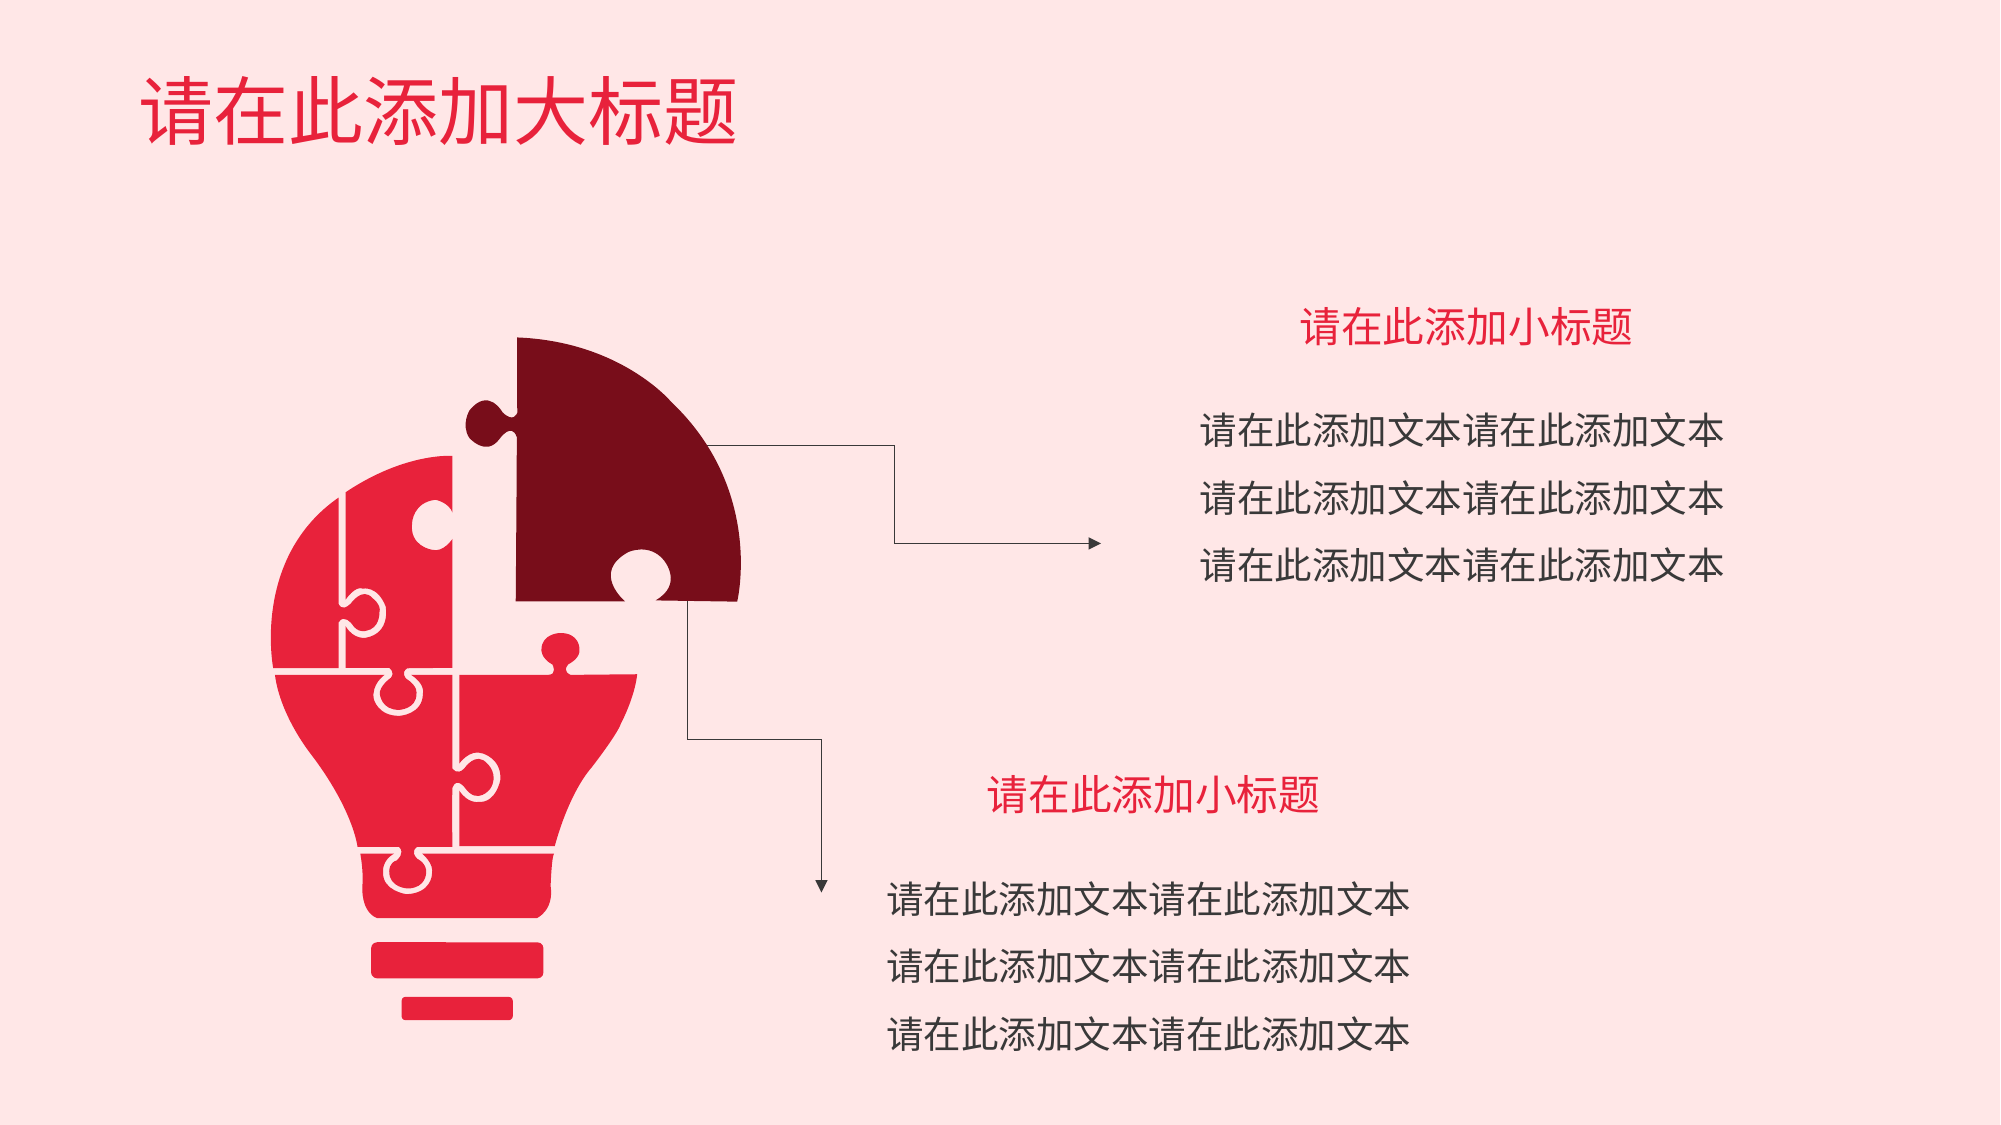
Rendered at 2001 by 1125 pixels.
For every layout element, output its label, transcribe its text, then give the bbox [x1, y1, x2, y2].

text_box 请在此添加文本请在此添加文本请在此添加文本请在此添加文本请在此添加文本请在此添加文本 [871, 845, 1436, 1064]
text_box [370, 941, 545, 980]
text_box [344, 454, 454, 711]
text_box 请在此添加小标题 [871, 736, 1436, 827]
text_box 请在此添加文本请在此添加文本请在此添加文本请在此添加文本请在此添加文本请在此添加文本 [1184, 377, 1749, 595]
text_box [601, 672, 908, 807]
text_box [359, 852, 556, 920]
text_box 请在此添加小标题 [1184, 268, 1749, 358]
text_box [464, 336, 742, 603]
text_box [269, 495, 381, 670]
title 请在此添加大标题 [123, 45, 1552, 185]
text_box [687, 445, 1101, 544]
text_box [458, 631, 601, 848]
text_box [273, 673, 495, 890]
text_box [400, 995, 514, 1022]
